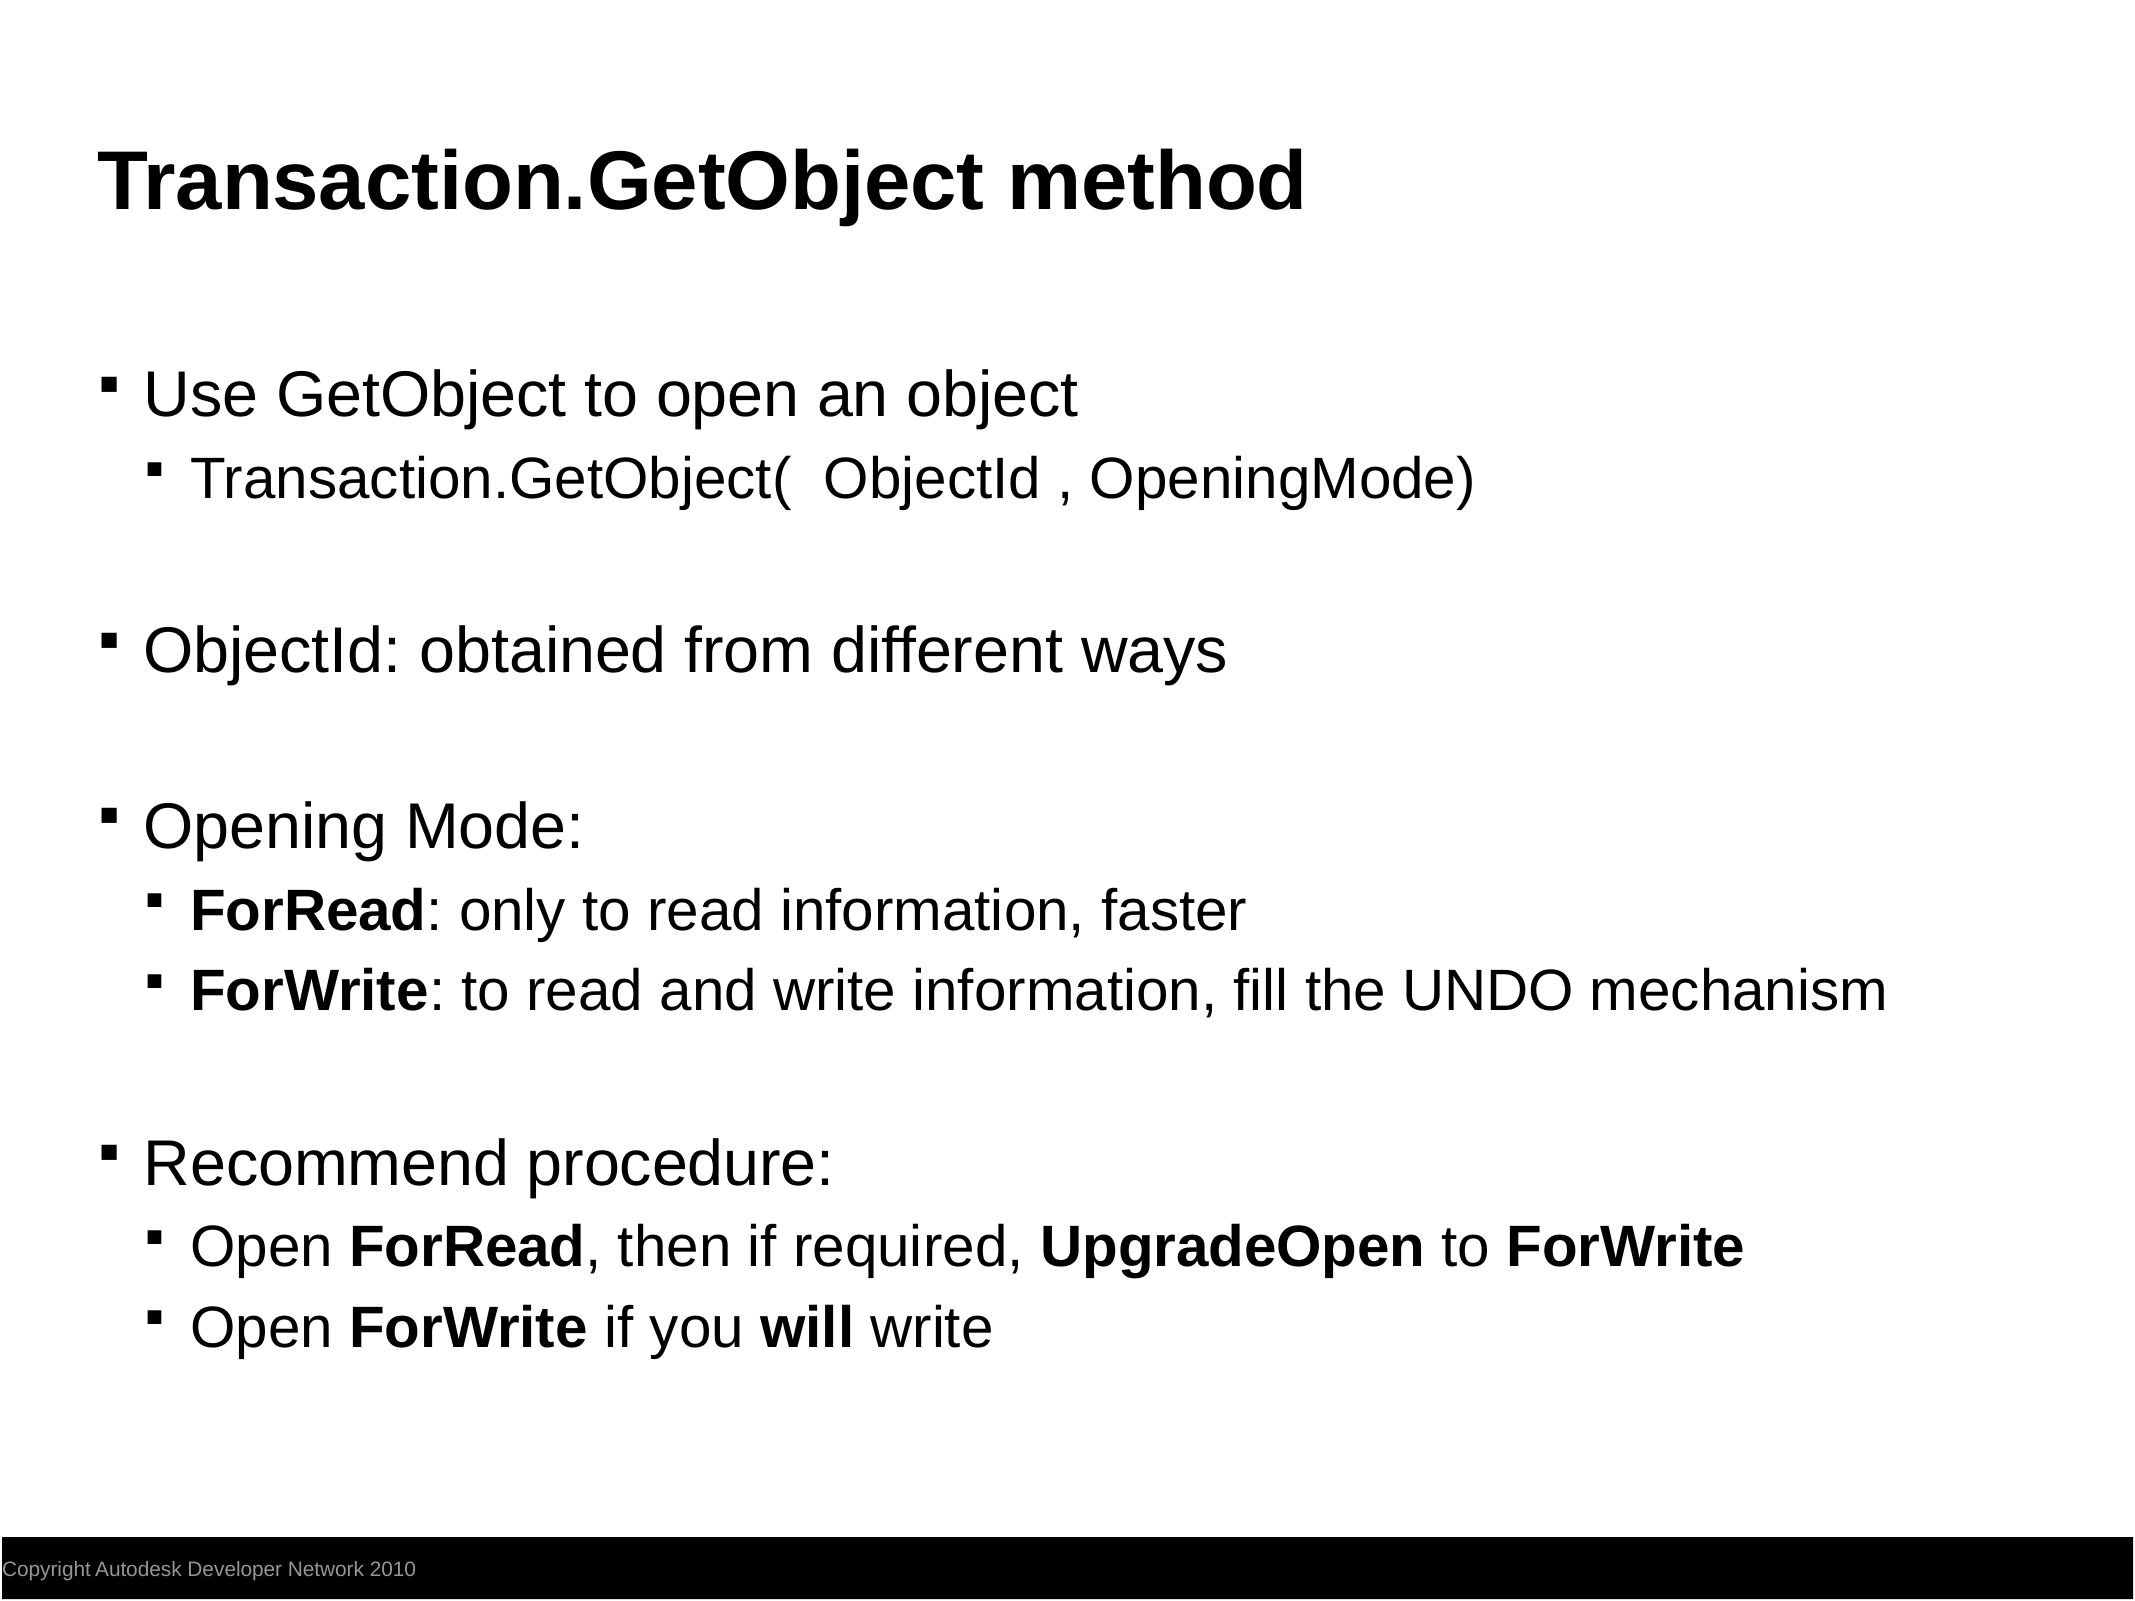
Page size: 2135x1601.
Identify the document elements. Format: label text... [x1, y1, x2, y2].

list Use GetObject to open an object Transaction.GetObject( ObjectId , OpeningMode) ObjectId: obtained from different ways Opening Mode: ForRead: only to read information, faster ForWrite: to read and write information, fill the UNDO mechanism Recommend procedure: Open ForRead, then if required, UpgradeOpen to ForWrite Open ForWrite if you will write [96, 351, 2028, 1452]
title Transaction.GetObject method [96, 59, 2028, 293]
